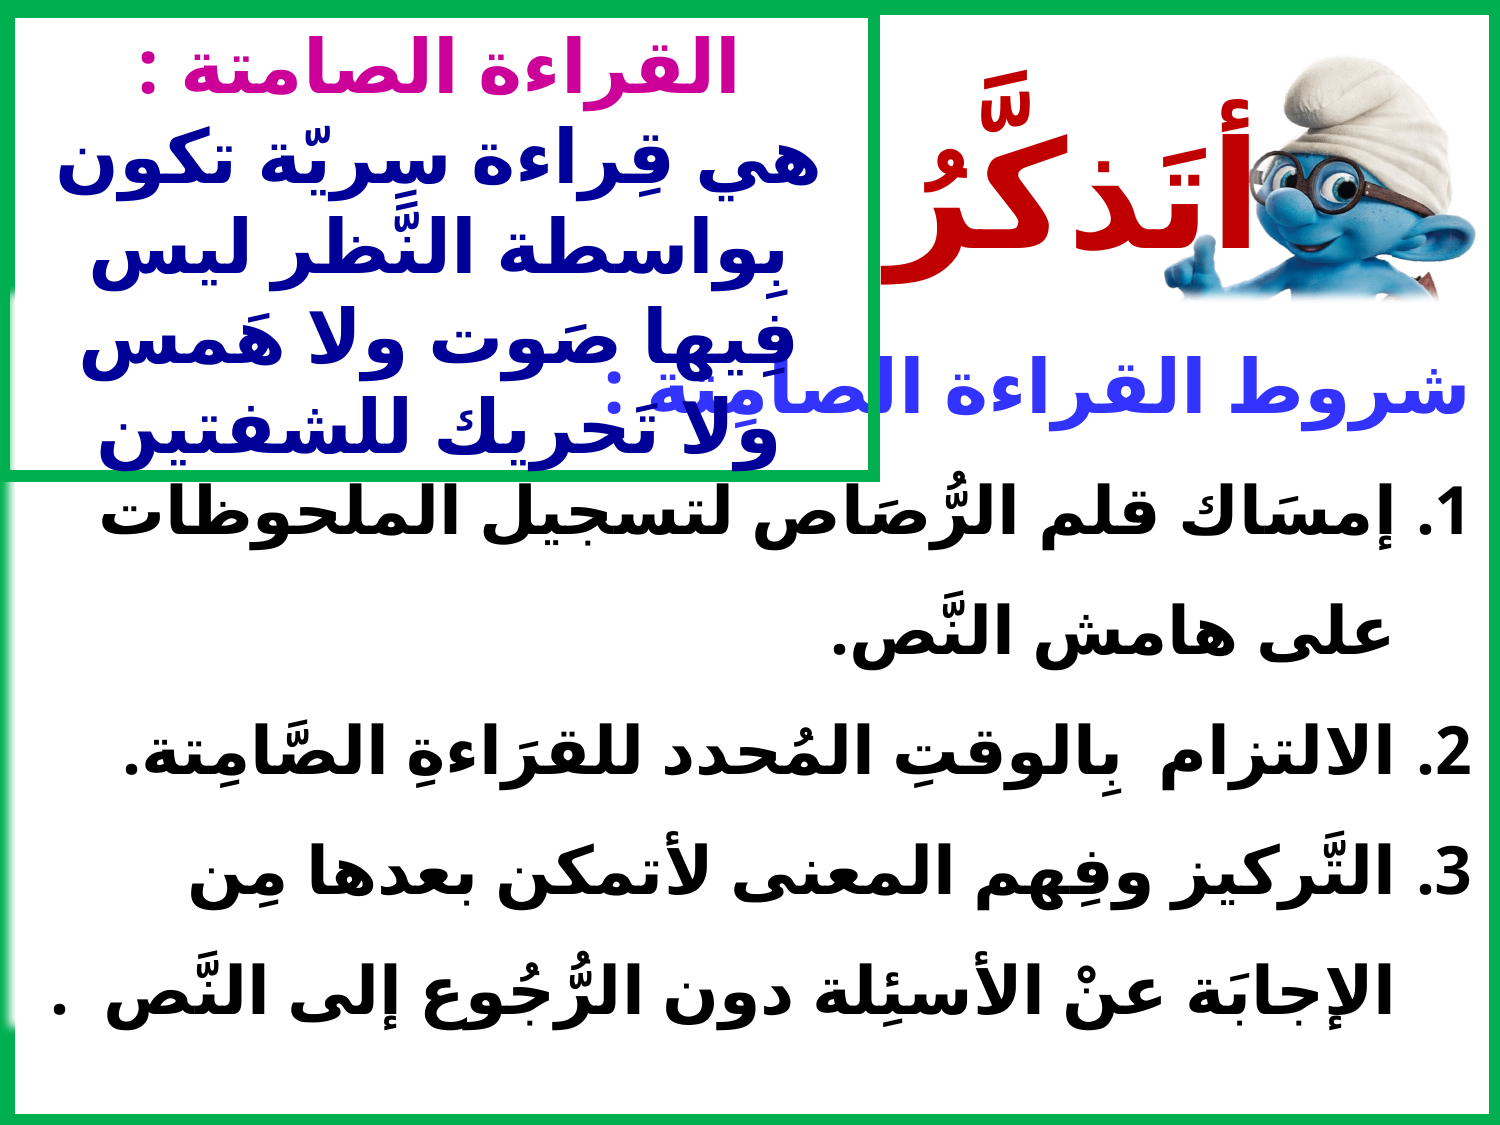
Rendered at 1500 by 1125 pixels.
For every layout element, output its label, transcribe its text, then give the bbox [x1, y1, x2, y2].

text_box [2, 2, 1500, 1125]
text_box القراءة الصامتة : هي قِراءة سِريّة تكون بِواسطة النَّظر ليس فِيها صَوت ولا هَمس ولا تَحريك للشفتين [4, 11, 875, 477]
text_box أتَذكَّرُ [872, 90, 1149, 286]
picture [1154, 53, 1491, 522]
text_box شروط القراءة الصامِتة : إمسَاك قلم الرُّصَاص لتسجيل الملحوظات على هامش النَّص. الالتزام بِالوقتِ المُحدد للقرَاءةِ الصَّامِتة. التَّركيز وفِهم المعنى لأتمكن بعدها مِن الإجابَة عنْ الأسئِلة دون الرُّجُوع إلى النَّص . [8, 294, 1479, 1028]
